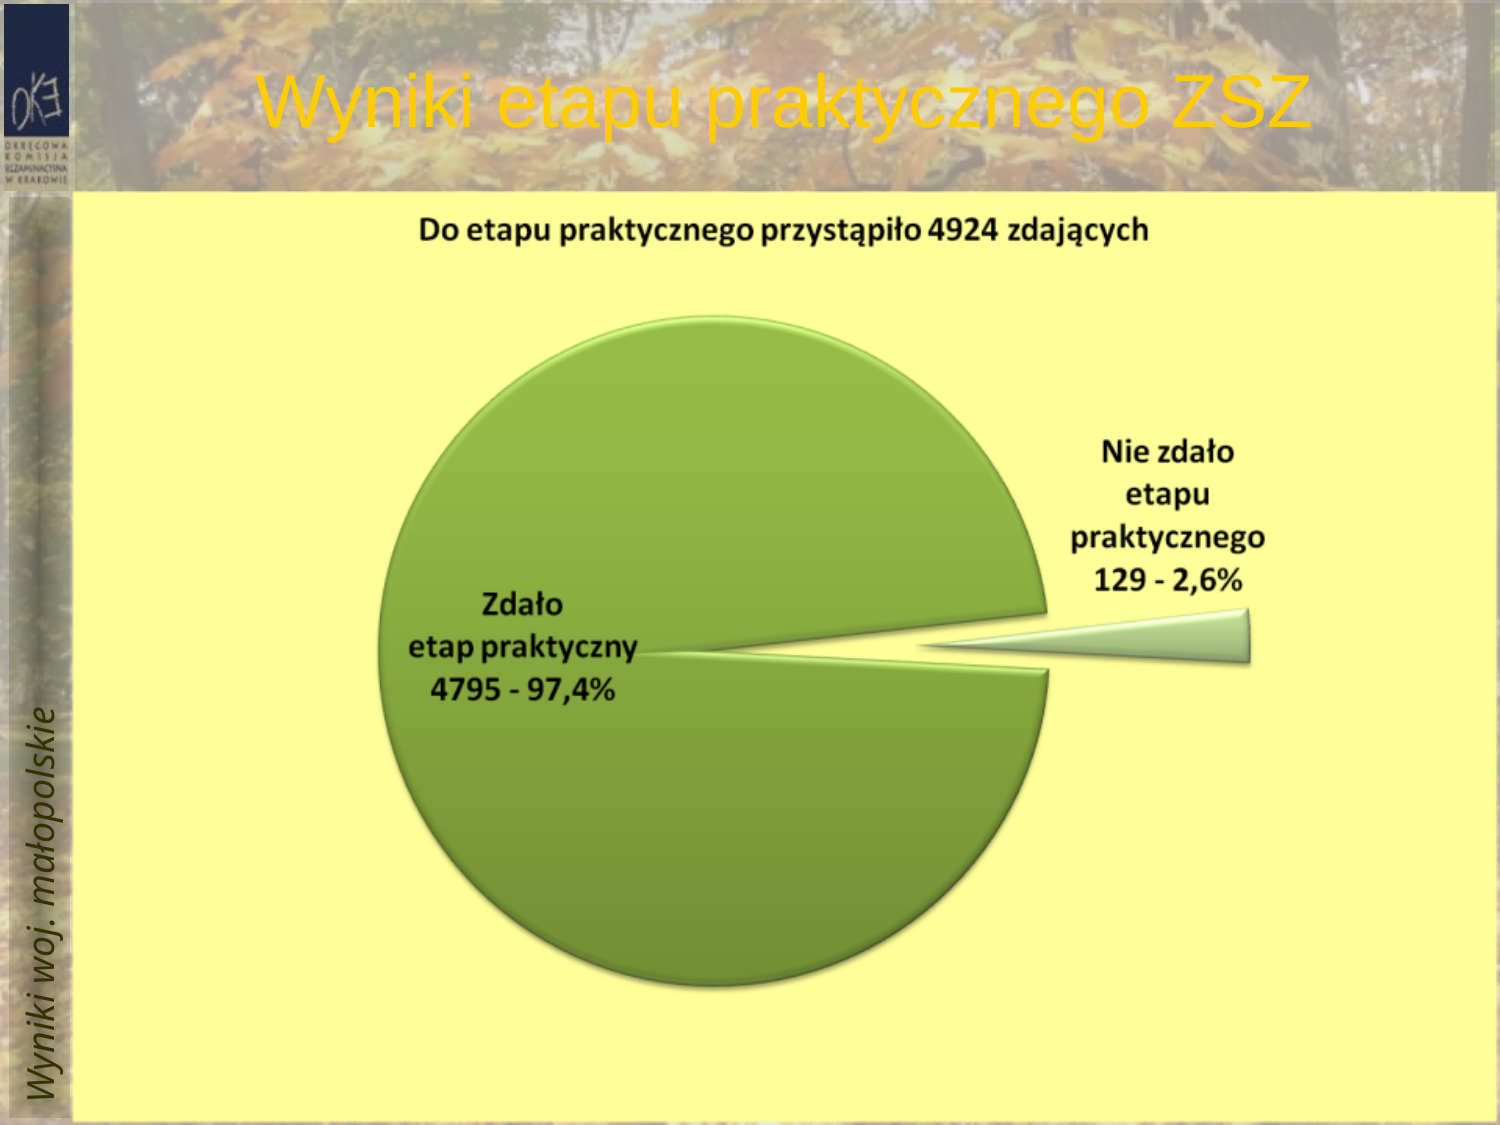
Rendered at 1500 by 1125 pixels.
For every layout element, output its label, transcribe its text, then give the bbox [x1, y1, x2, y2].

text_box Wyniki woj. małopolskie [9, 197, 68, 1118]
picture [72, 191, 1499, 1123]
title Wyniki etapu praktycznego ZSZ [74, 3, 1495, 191]
